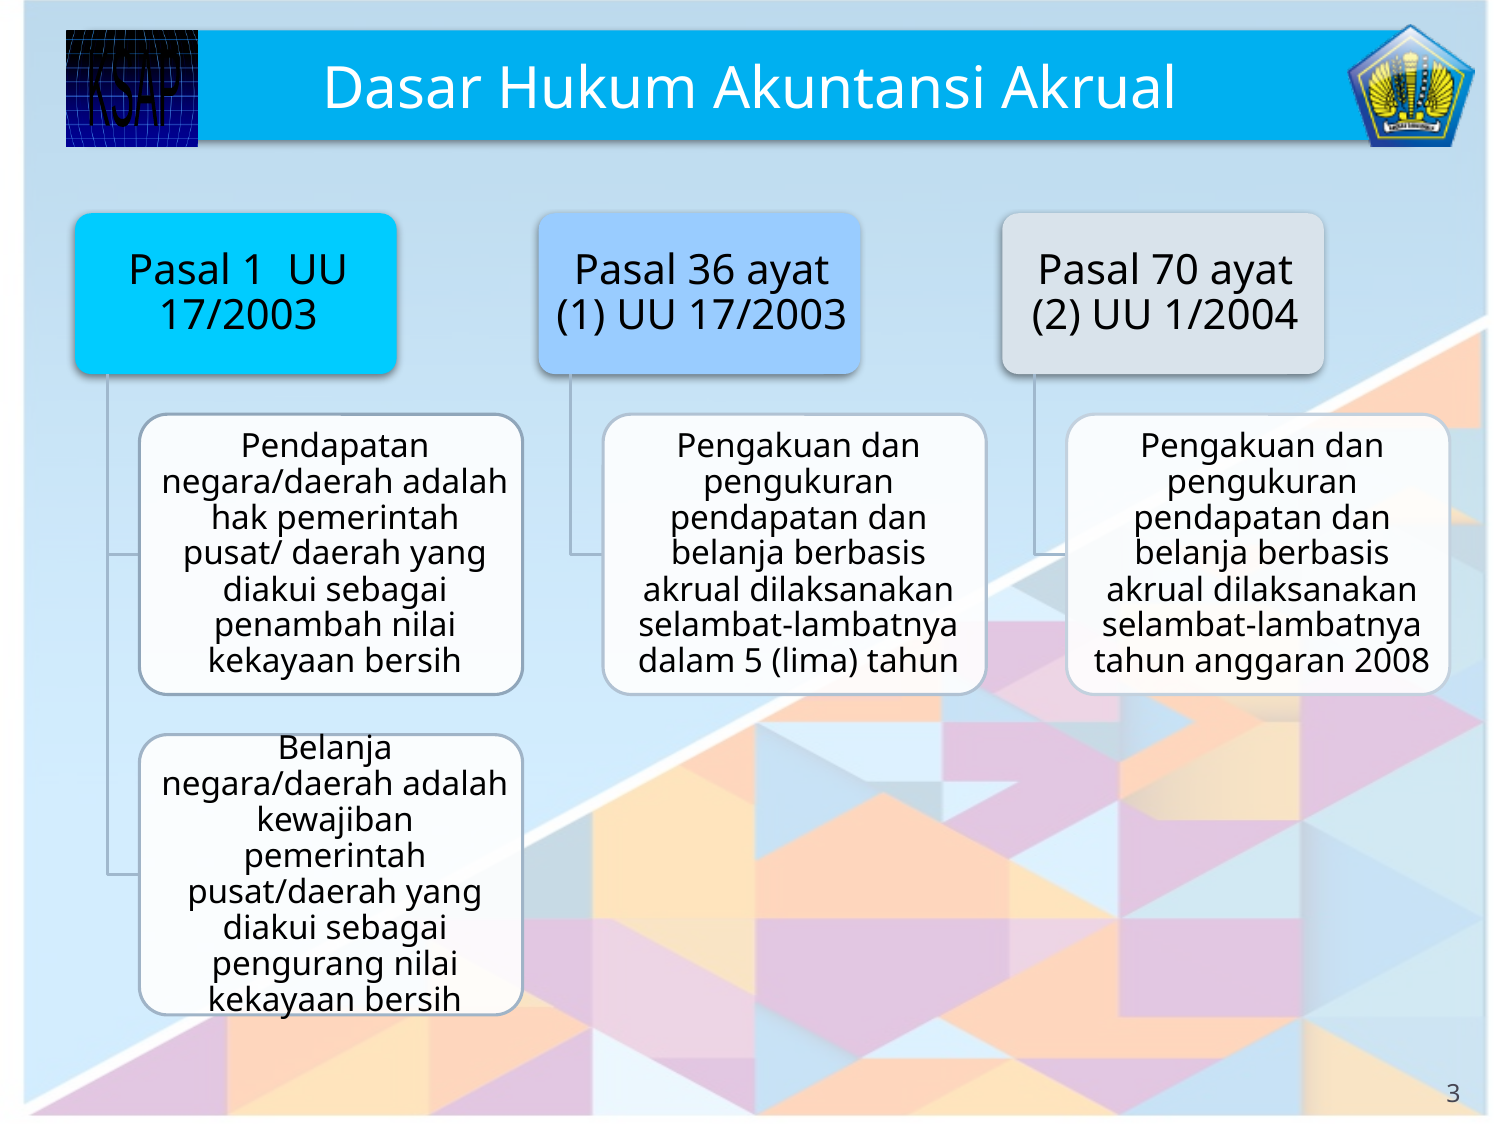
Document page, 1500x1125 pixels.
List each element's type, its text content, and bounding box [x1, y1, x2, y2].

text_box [65, 30, 198, 147]
slide_number 3 [1431, 1070, 1495, 1118]
picture [1347, 24, 1476, 148]
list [74, 212, 1451, 1016]
title Dasar Hukum Akuntansi Akrual [198, 30, 1342, 140]
